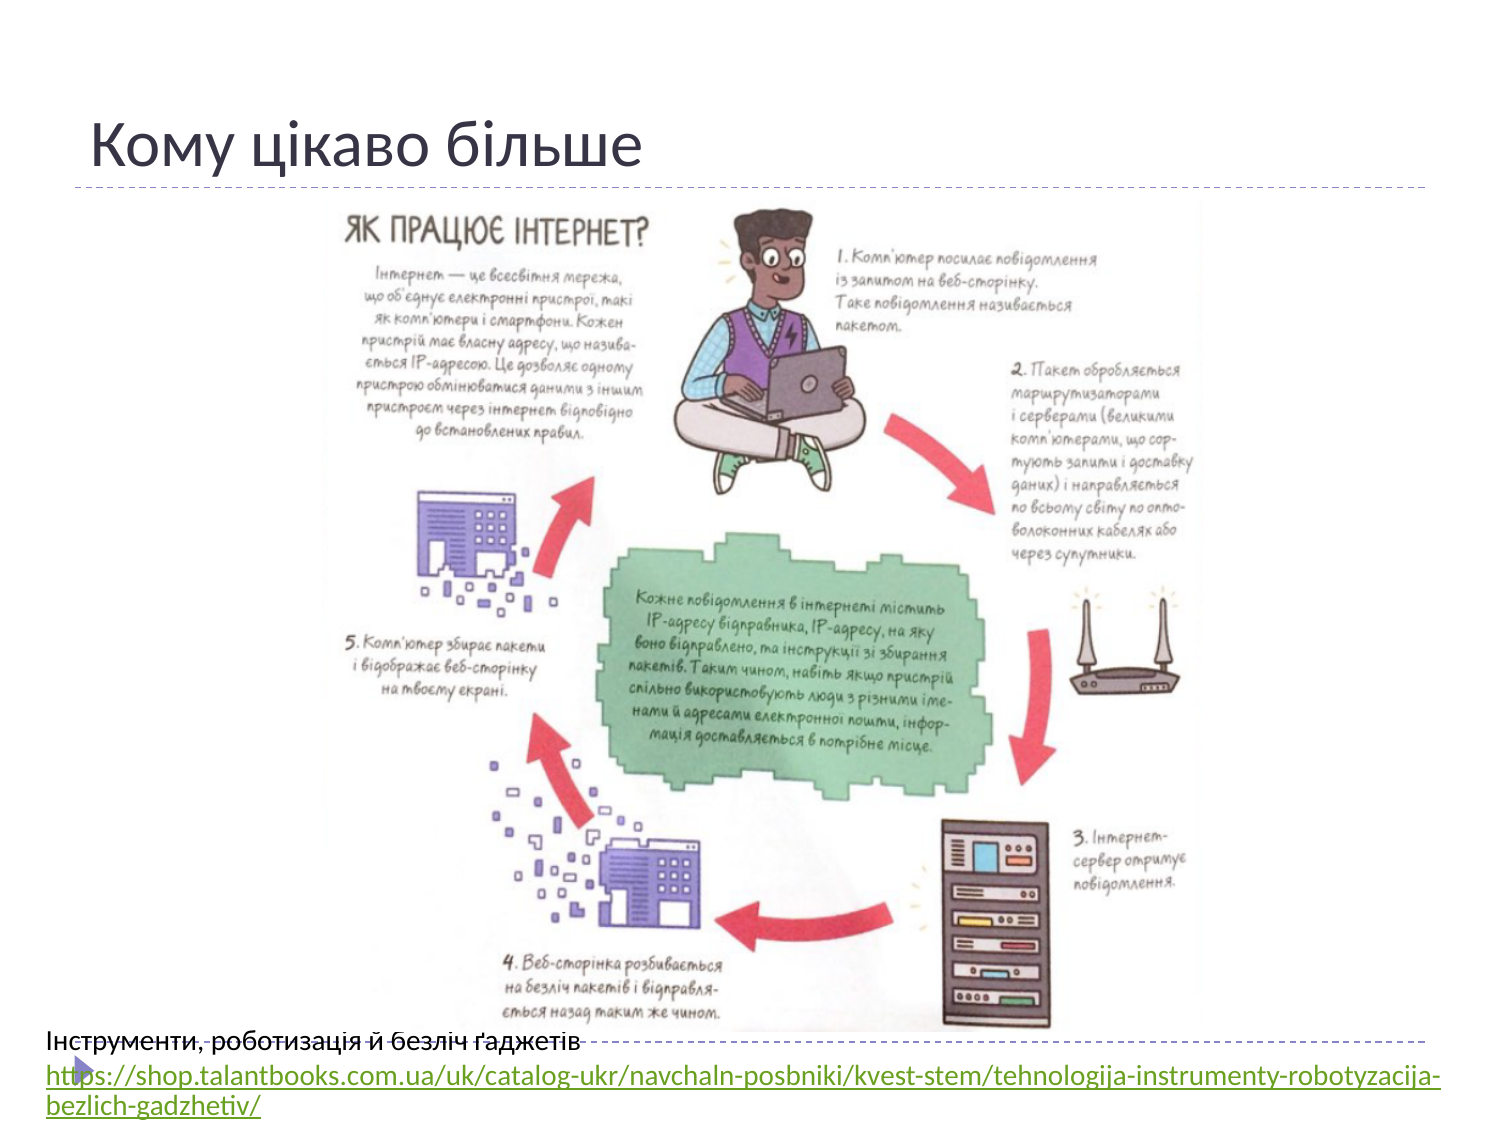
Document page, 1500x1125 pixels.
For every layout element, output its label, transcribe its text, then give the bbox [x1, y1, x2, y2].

picture [321, 198, 1203, 1032]
text_box Інструменти, роботизація й безліч ґаджетів https://shop.talantbooks.com.ua/uk/catalog-ukr/navchaln-posbniki/kvest-stem/tehnologija-instrumenty-robotyzacija-bezlich-gadzhetiv/ [30, 1006, 1470, 1125]
title Кому цікаво більше [75, 24, 1425, 188]
